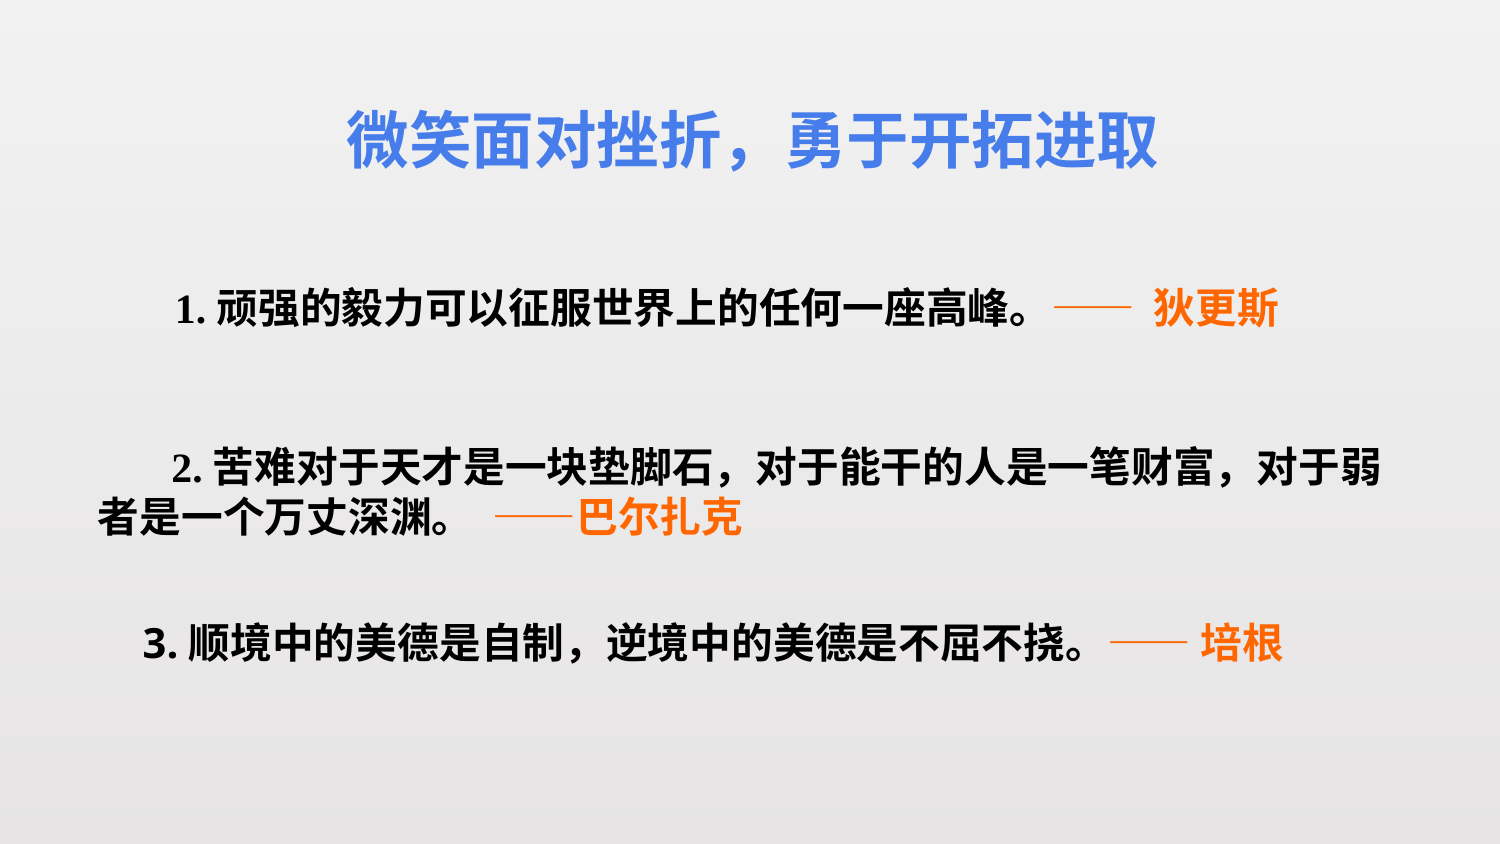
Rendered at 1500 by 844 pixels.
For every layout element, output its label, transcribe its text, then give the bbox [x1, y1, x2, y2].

text_box 2.苦难对于天才是一块垫脚石，对于能干的人是一笔财富，对于弱者是一个万丈深渊。 ——巴尔扎克 [86, 434, 1422, 547]
text_box 1.顽强的毅力可以征服世界上的任何一座高峰。—— 狄更斯 [100, 275, 1396, 338]
text_box 微笑面对挫折，勇于开拓进取 [335, 95, 1171, 183]
text_box 3.顺境中的美德是自制，逆境中的美德是不屈不挠。—— 培根 [88, 611, 1424, 673]
